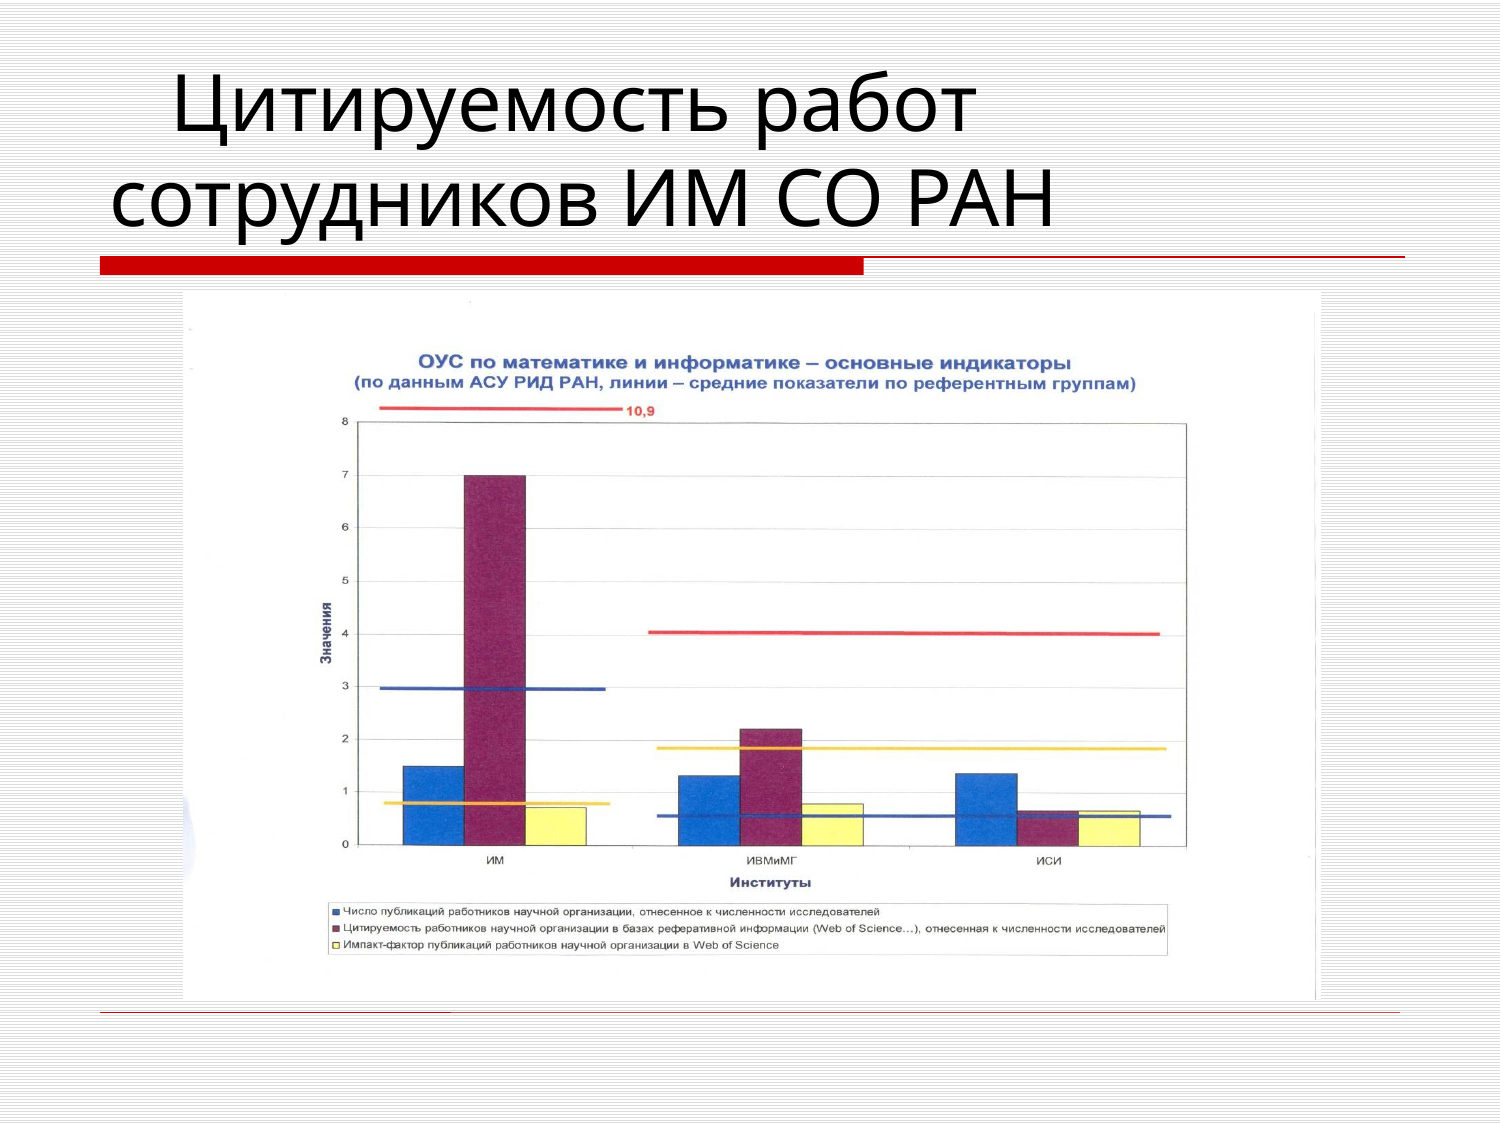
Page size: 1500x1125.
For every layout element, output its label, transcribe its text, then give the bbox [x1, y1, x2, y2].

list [182, 290, 1321, 1000]
title Цитируемость работ сотрудников ИМ СО РАН [93, 49, 1407, 250]
